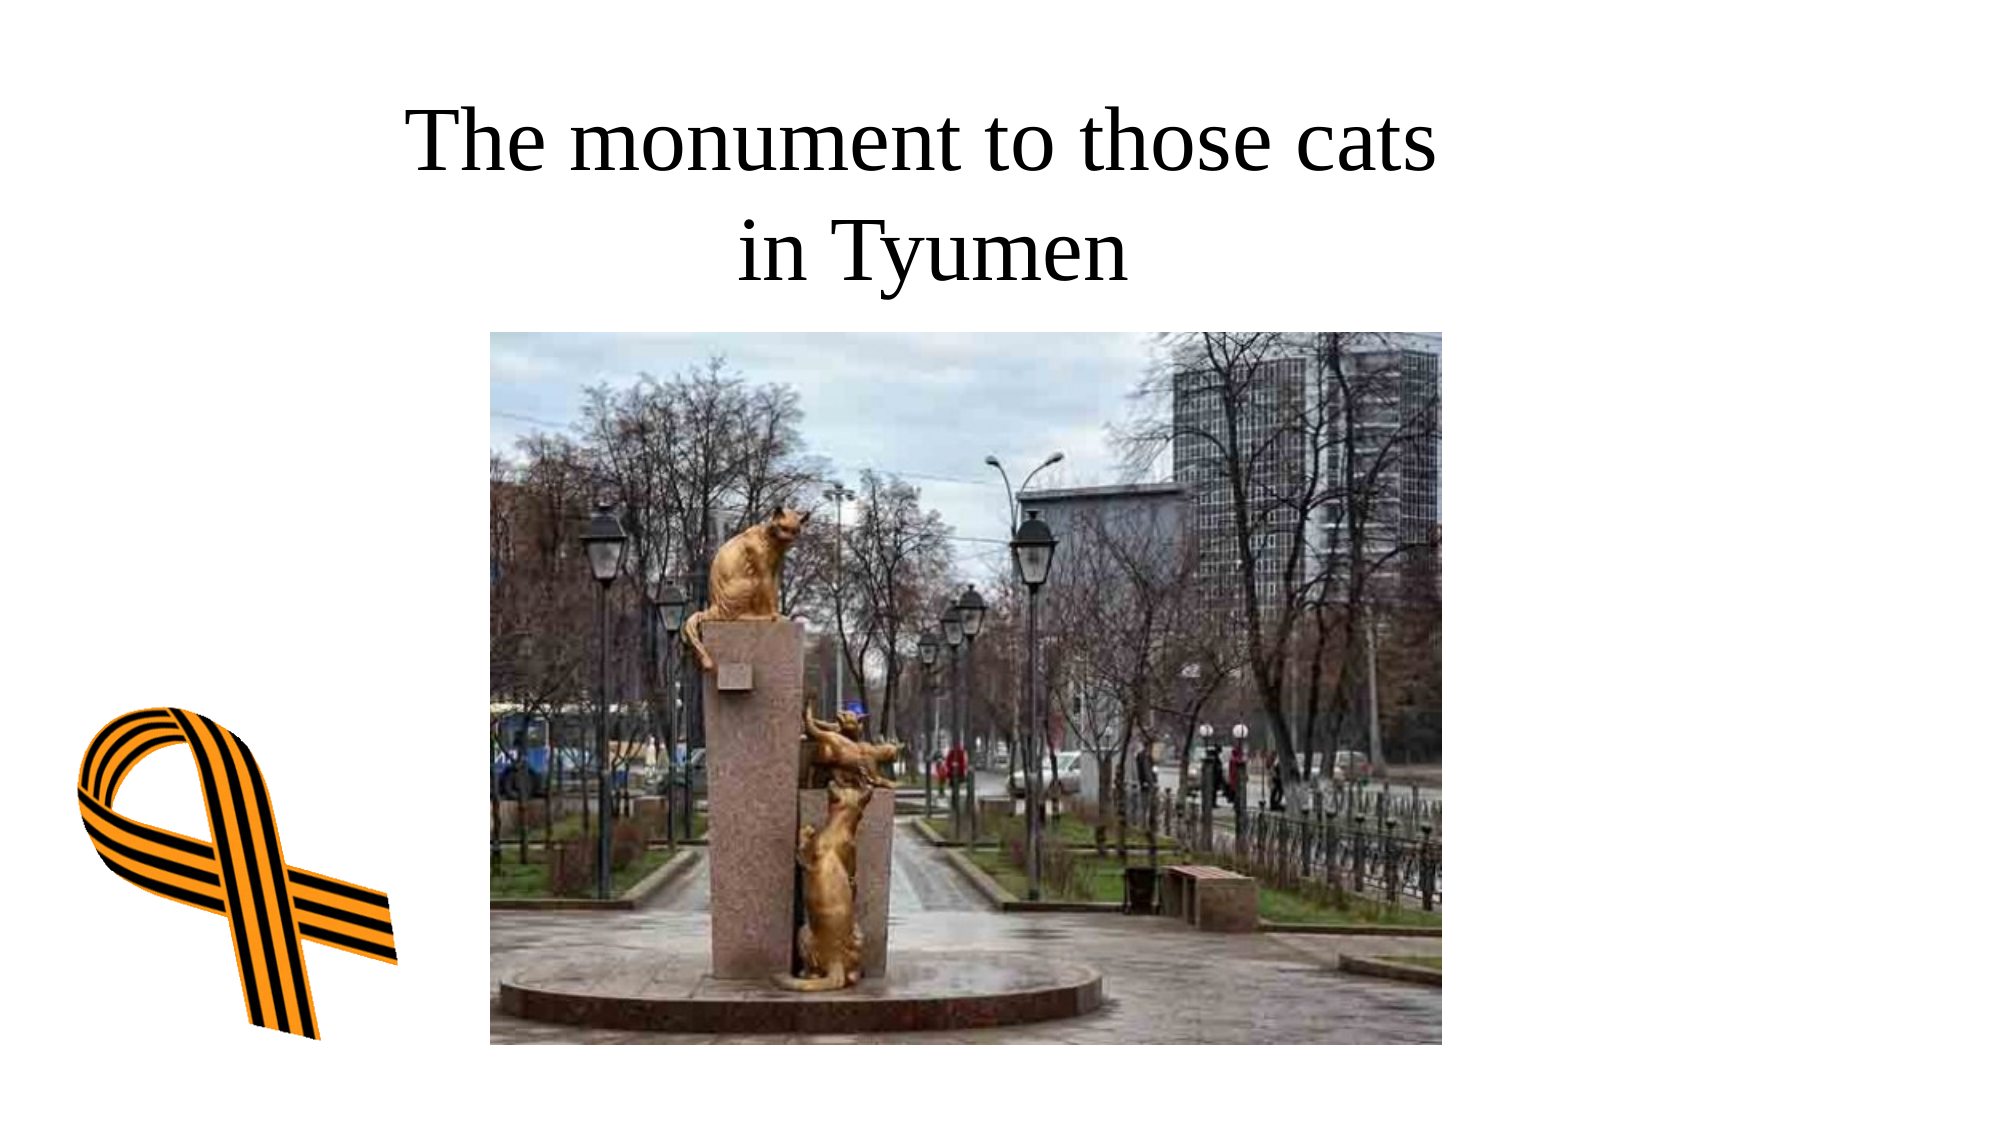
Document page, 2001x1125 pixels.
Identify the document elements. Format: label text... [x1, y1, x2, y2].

picture [490, 332, 1442, 1045]
text_box The monument to those cats in Tyumen [240, 71, 1627, 307]
picture [63, 694, 409, 1045]
